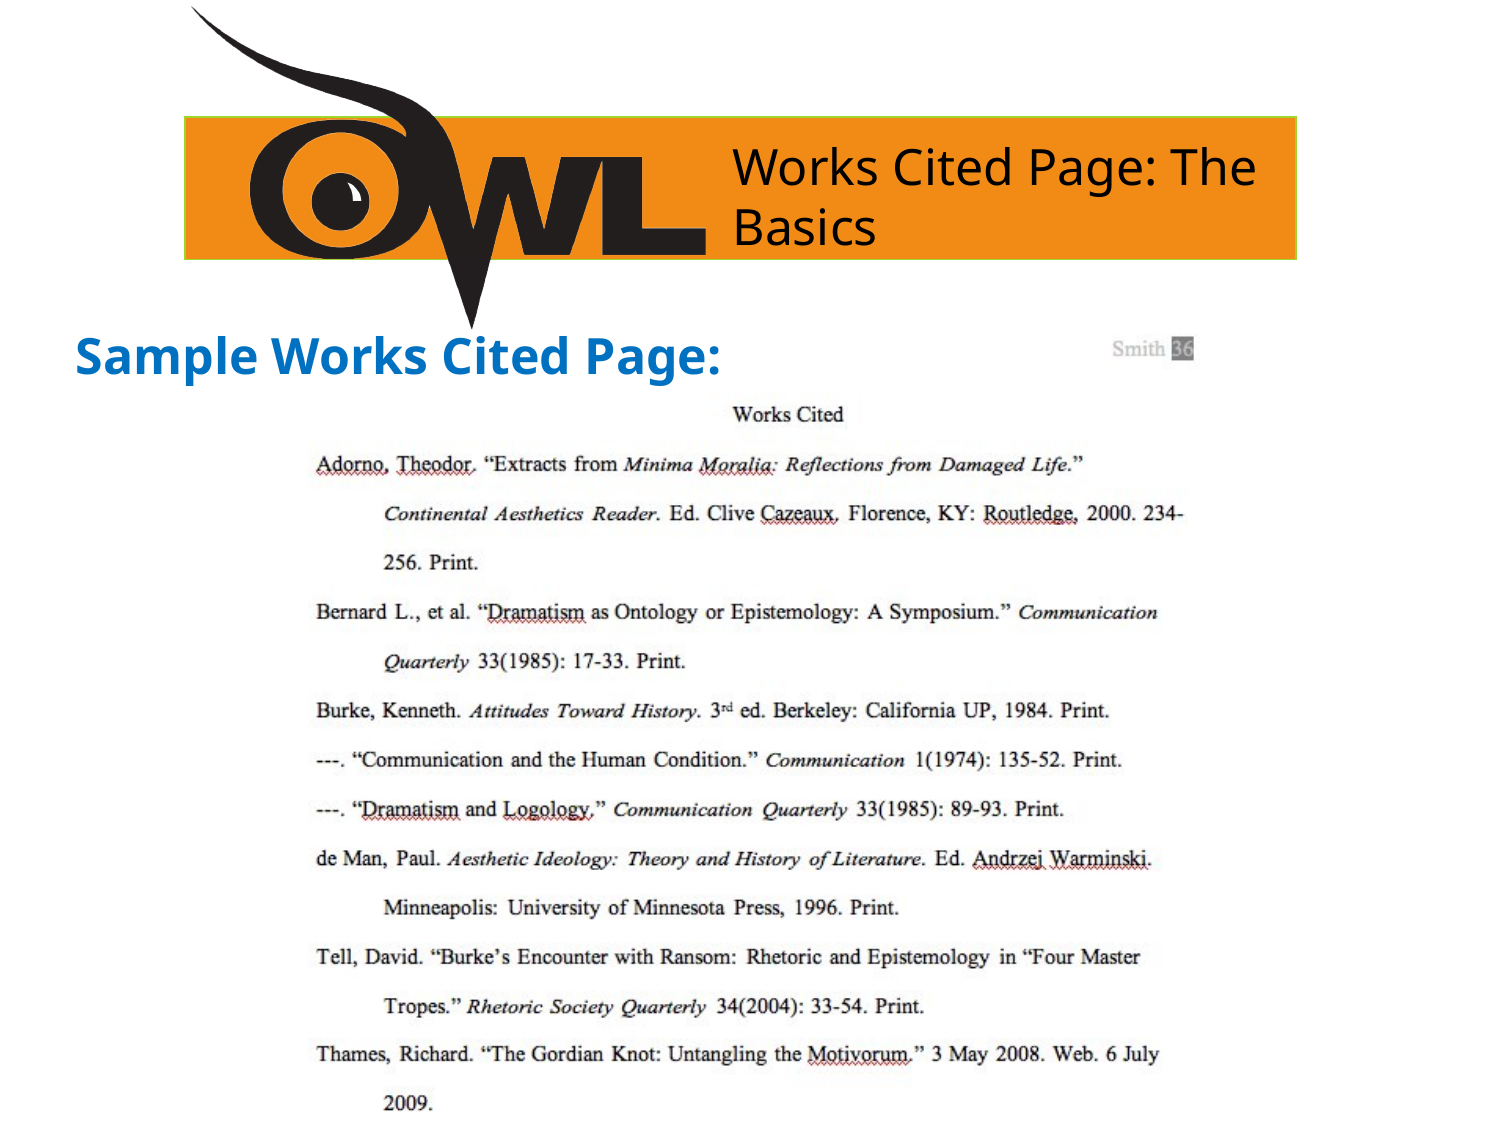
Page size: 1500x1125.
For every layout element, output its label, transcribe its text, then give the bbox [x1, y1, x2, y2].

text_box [184, 0, 1297, 332]
text_box Sample Works Cited Page: [60, 316, 265, 393]
picture [270, 332, 1230, 1113]
